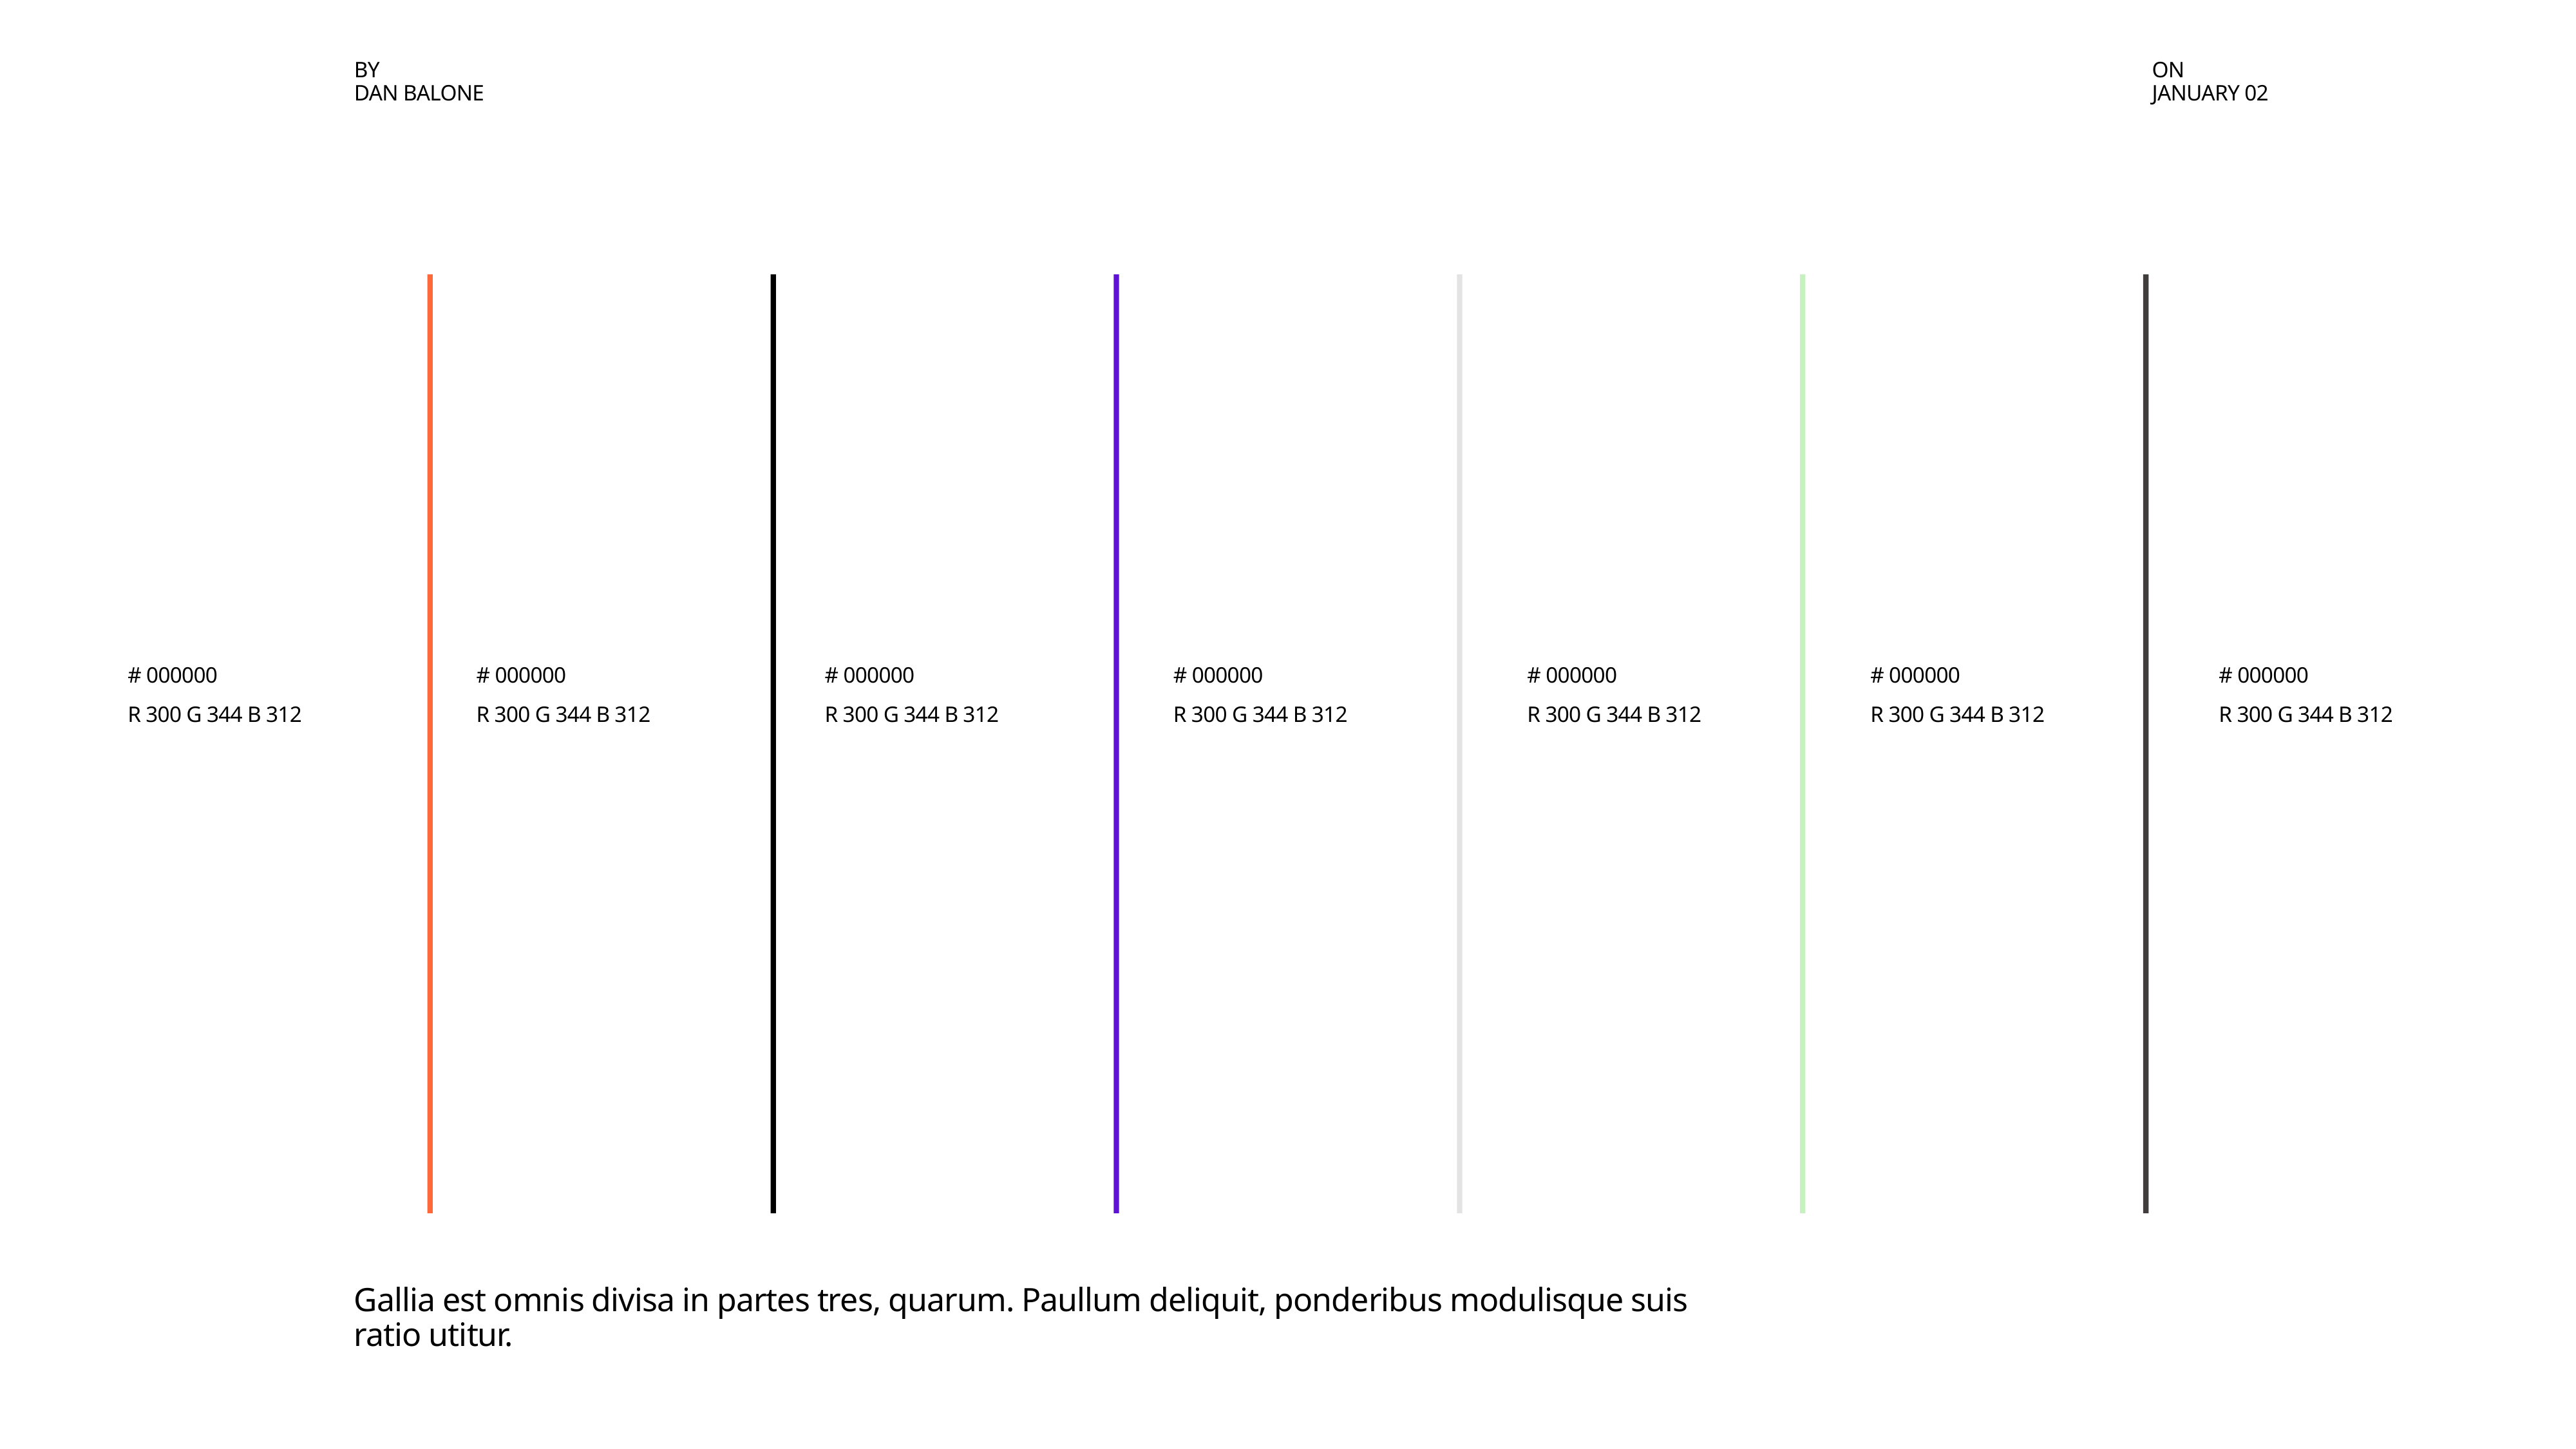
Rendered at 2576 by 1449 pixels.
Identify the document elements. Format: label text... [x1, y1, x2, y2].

list Gallia est omnis divisa in partes tres, quarum. Paullum deliquit, ponderibus modulisque suis ratio utitur. [348, 1278, 1727, 1368]
